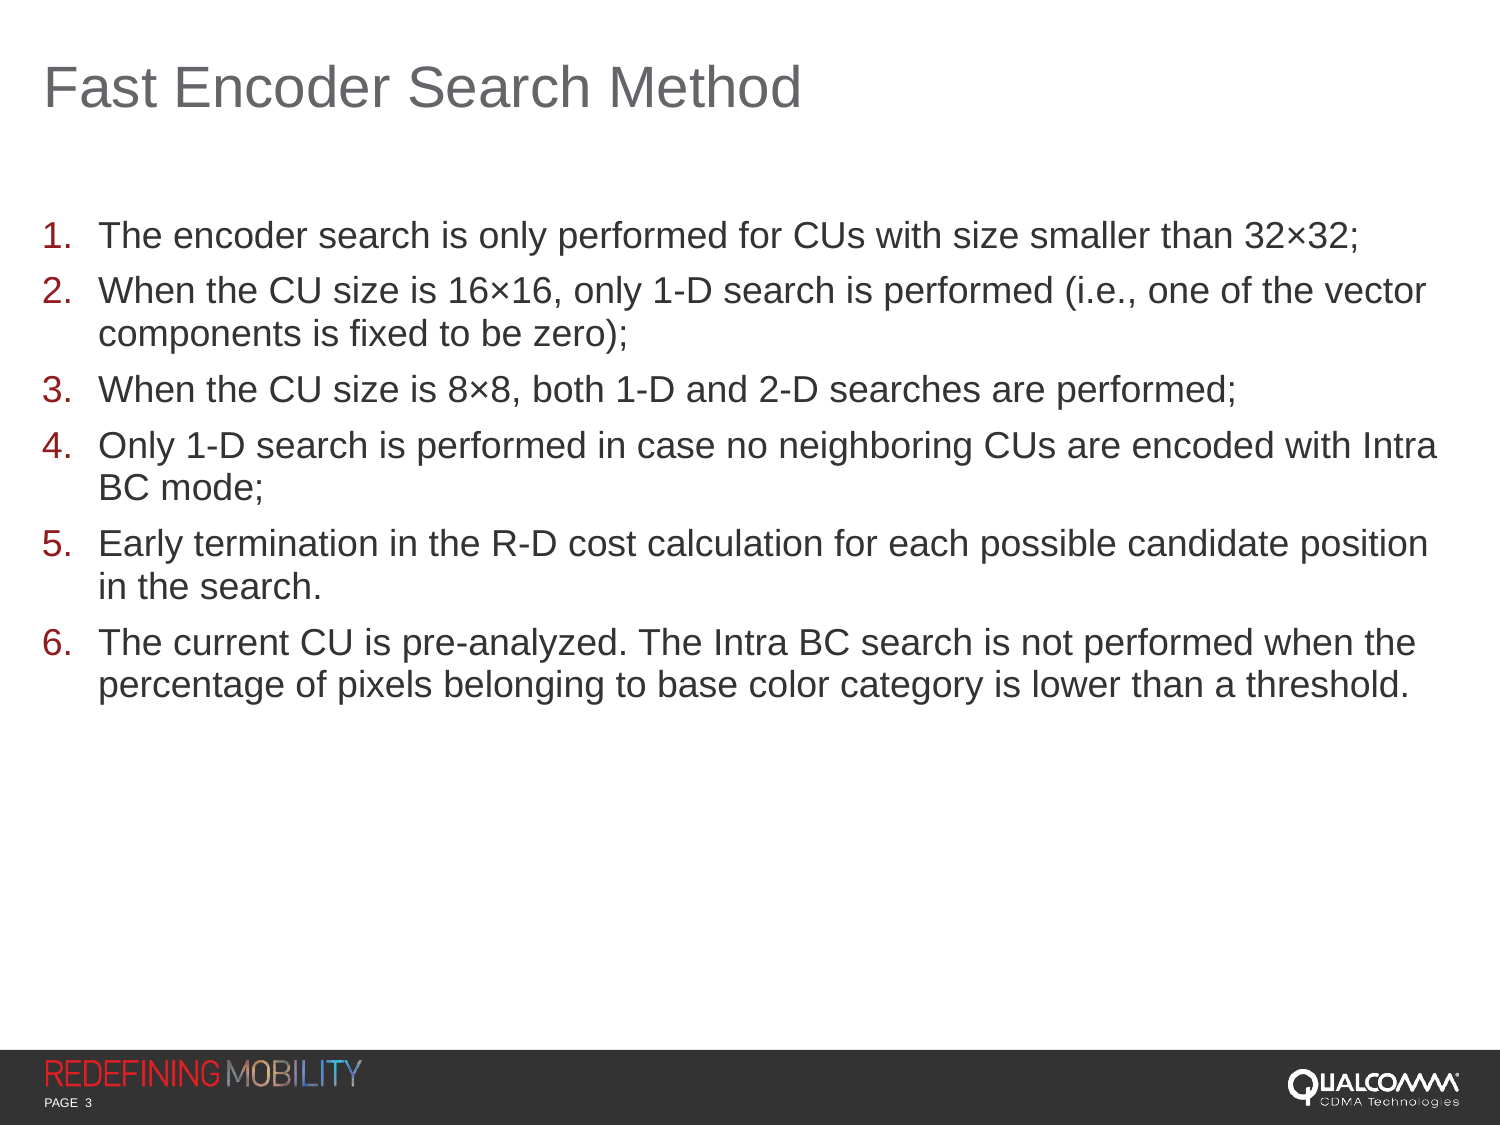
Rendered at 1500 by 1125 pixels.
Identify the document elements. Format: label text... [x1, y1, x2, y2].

list The encoder search is only performed for CUs with size smaller than 32×32; When the CU size is 16×16, only 1-D search is performed (i.e., one of the vector components is fixed to be zero); When the CU size is 8×8, both 1-D and 2-D searches are performed; Only 1-D search is performed in case no neighboring CUs are encoded with Intra BC mode; Early termination in the R-D cost calculation for each possible candidate position in the search. The current CU is pre-analyzed. The Intra BC search is not performed when the percentage of pixels belonging to base color category is lower than a threshold. [26, 148, 1457, 1021]
picture [30, 1048, 372, 1099]
picture [1278, 1058, 1478, 1114]
title Fast Encoder Search Method [28, 44, 1462, 138]
